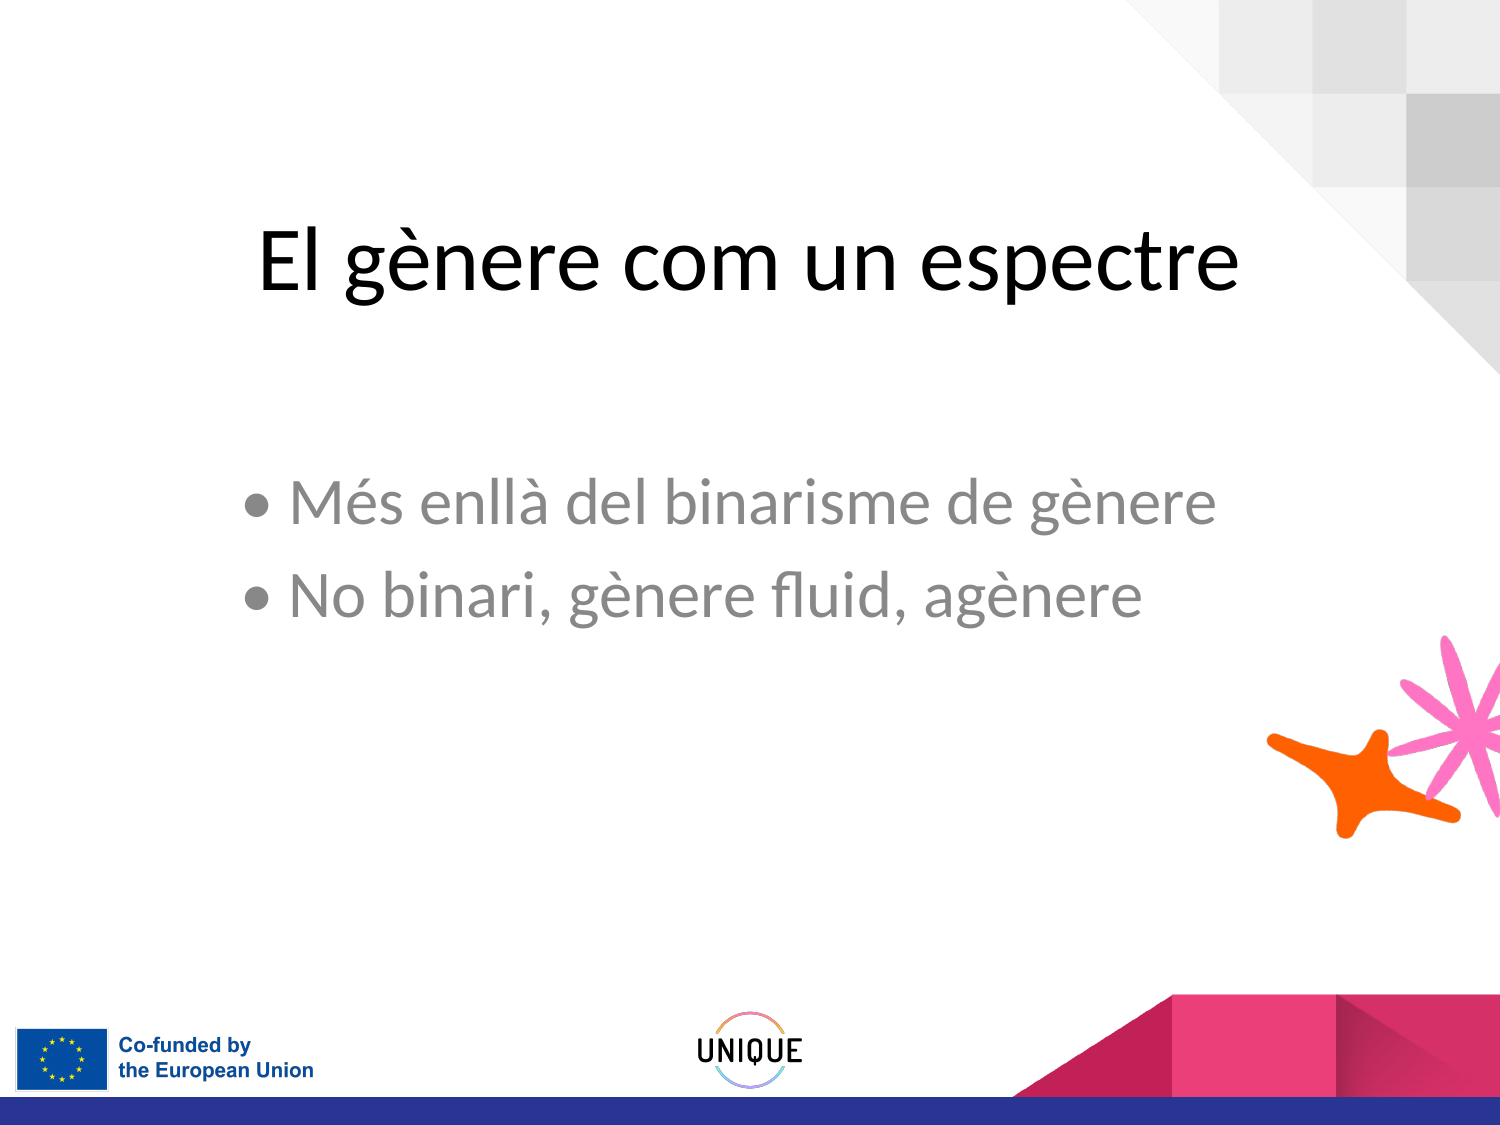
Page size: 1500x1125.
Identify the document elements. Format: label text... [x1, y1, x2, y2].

subtitle • Més enllà del binarisme de gènere • No binari, gènere fluid, agènere [225, 450, 1275, 738]
picture [1186, 557, 1500, 981]
picture [1125, 0, 1500, 375]
title El gènere com un espectre [112, 132, 1388, 375]
picture [0, 993, 1500, 1125]
